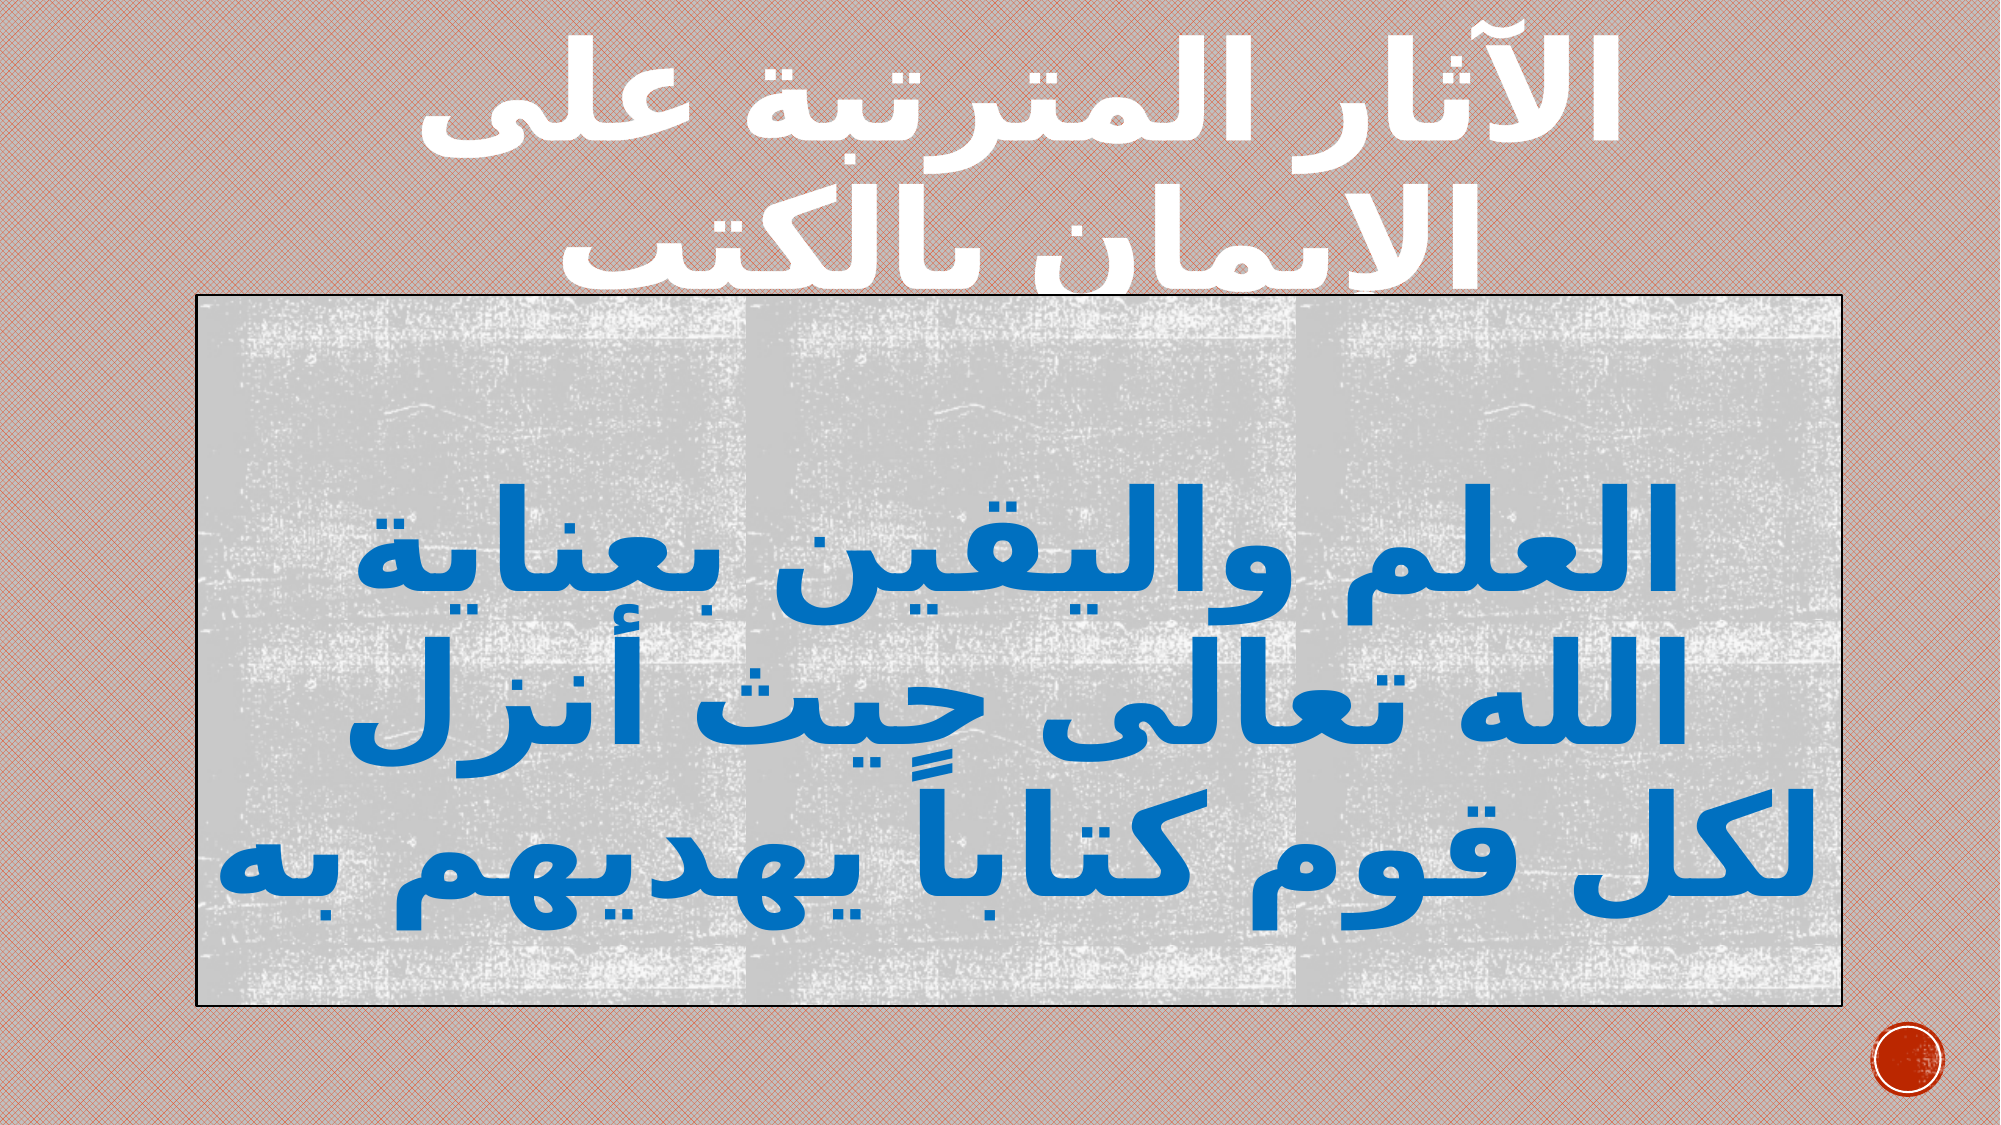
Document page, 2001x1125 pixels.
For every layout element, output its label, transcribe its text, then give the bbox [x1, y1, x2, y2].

list العلم واليقين بعناية الله تعالى حيث أنزل لكل قوم كتاباً يهديهم به [195, 294, 1843, 1007]
title الآثار المترتبة على الإيمان بالكتب [232, 44, 1813, 294]
